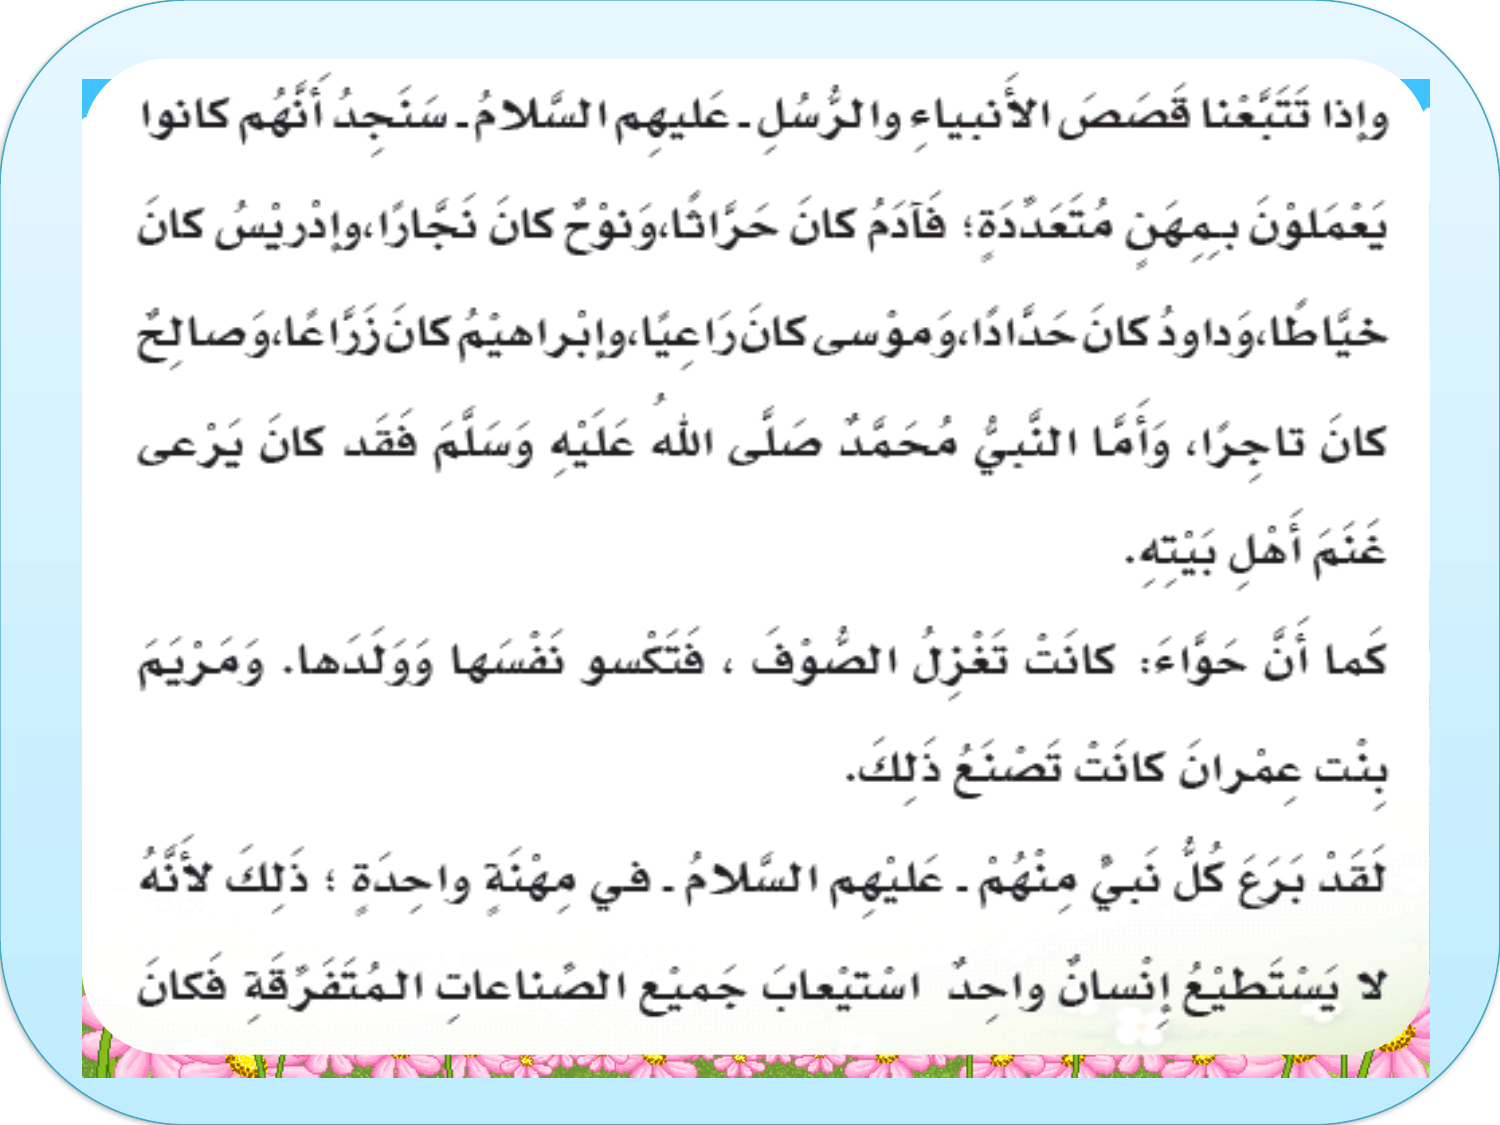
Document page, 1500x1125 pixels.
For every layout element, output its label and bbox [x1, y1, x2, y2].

picture [81, 58, 1430, 1079]
text_box [0, 0, 1500, 1125]
